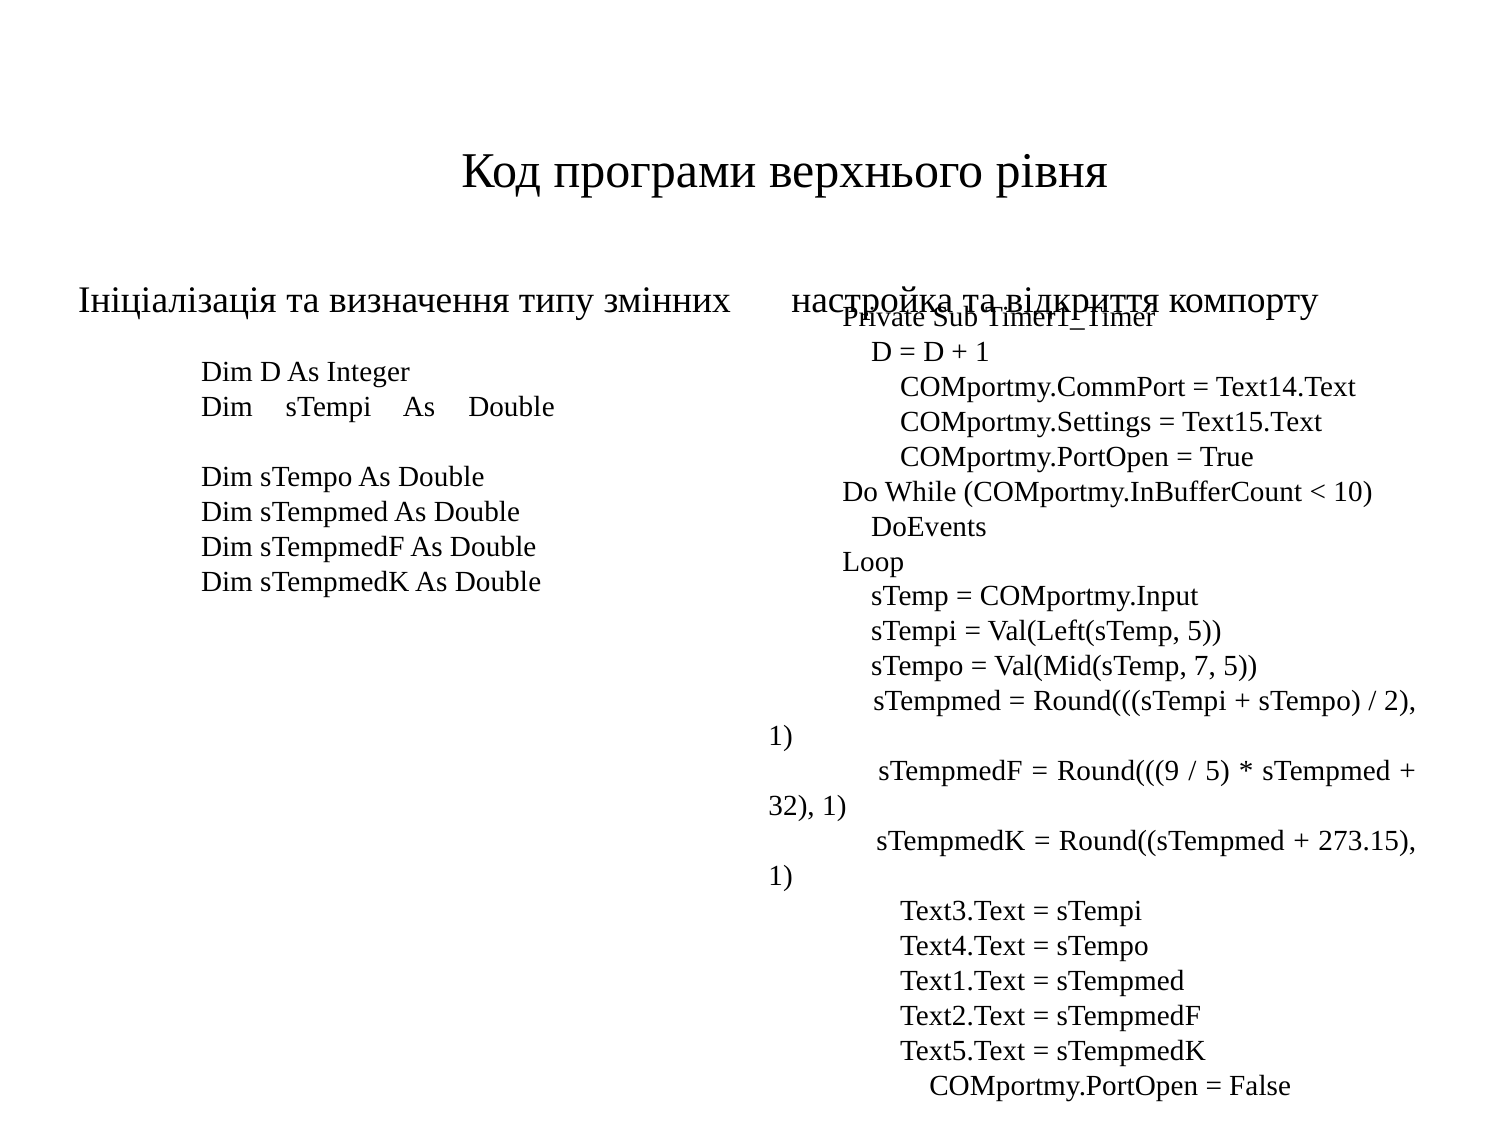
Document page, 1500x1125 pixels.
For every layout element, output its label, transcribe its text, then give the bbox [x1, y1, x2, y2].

text_box Dim D As Integer Dim sTempi As Double Dim sTempo As Double Dim sTempmed As Double Dim sTempmedF As Double Dim sTempmedK As Double [112, 327, 570, 605]
title Код програми верхнього рівня [109, 73, 1460, 262]
text_box Private Sub Timer1_Timer D = D + 1 COMportmy.CommPort = Text14.Text COMportmy.Settings = Text15.Text COMportmy.PortOpen = True Do While (COMportmy.InBufferCount < 10) DoEvents Loop sTemp = COMportmy.Input sTempi = Val(Left(sTemp, 5)) sTempo = Val(Mid(sTemp, 7, 5)) sTempmed = Round(((sTempi + sTempo) / 2), 1) sTempmedF = Round(((9 / 5) * sTempmed + 32), 1) sTempmedK = Round((sTempmed + 273.15), 1) Text3.Text = sTempi Text4.Text = sTempo Text1.Text = sTempmed Text2.Text = sTempmedF Text5.Text = sTempmedK COMportmy.PortOpen = False [753, 341, 1432, 1057]
text_box настройка та відкриття компорту [690, 267, 1441, 327]
text_box Ініціалізація та визначення типу змінних [63, 267, 690, 327]
